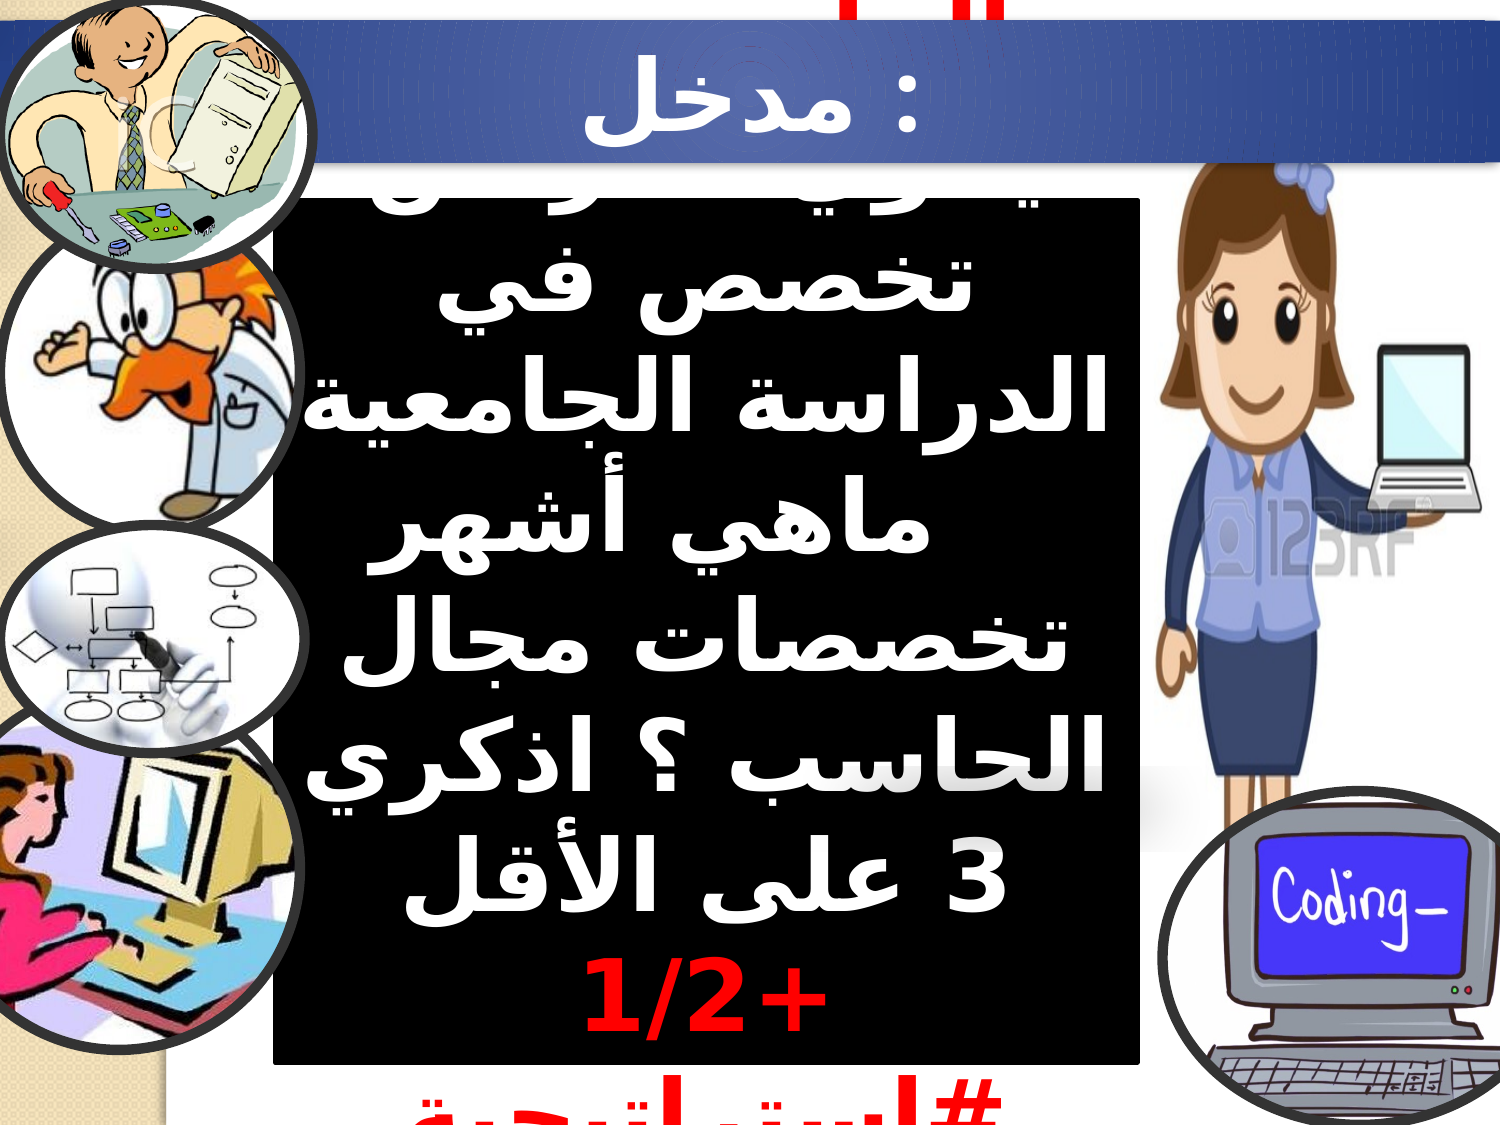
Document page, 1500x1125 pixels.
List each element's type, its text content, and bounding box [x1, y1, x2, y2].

text_box مدخل : [320, 20, 1500, 163]
picture [0, 0, 313, 1051]
text_box كذلك مجال الحاسب فهو يحوي أكثر من تخصص في الدراسة الجامعية ماهي أشهر تخصصات مجال الحاسب ؟ اذكري 3 على الأقل +1/2 #استراتيجية قراءة الصور #للمثقفات [273, 198, 1140, 1065]
footer LOGO [937, 1034, 1155, 1113]
picture [1137, 87, 1500, 1125]
